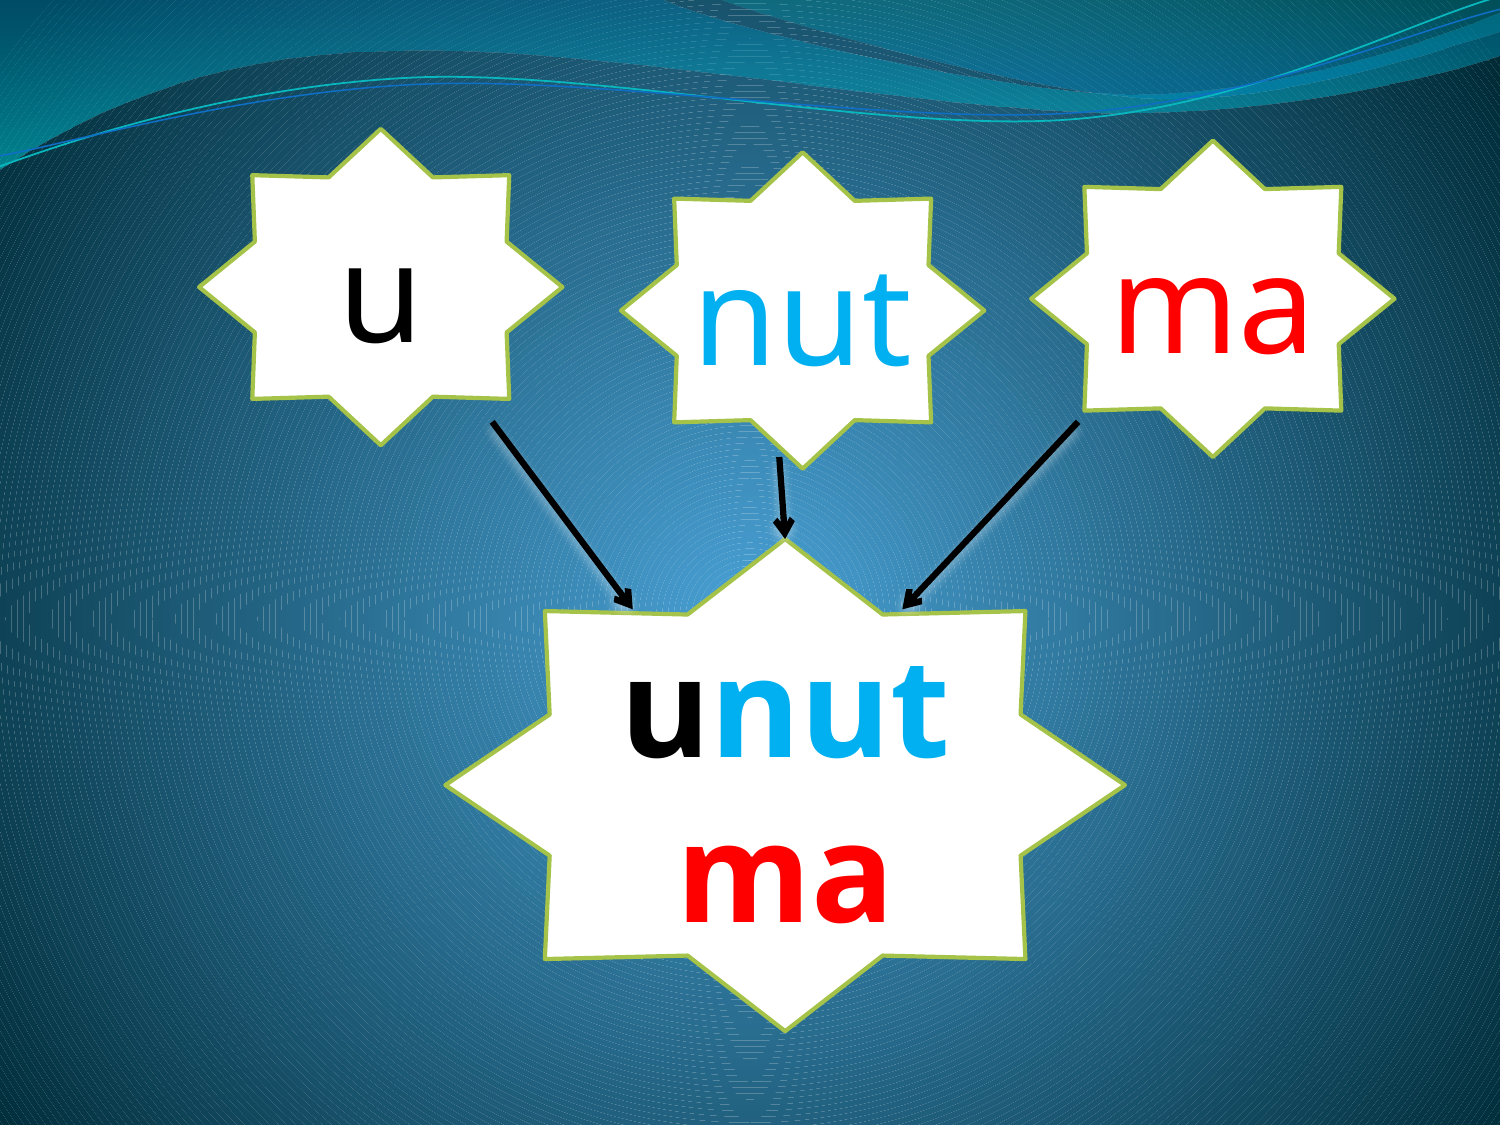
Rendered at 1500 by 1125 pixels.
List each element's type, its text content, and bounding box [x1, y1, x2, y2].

text_box nut [618, 150, 987, 471]
text_box unutma [443, 541, 1128, 1033]
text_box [896, 427, 1085, 604]
text_box ma [1029, 139, 1397, 459]
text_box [468, 445, 657, 587]
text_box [895, 612, 1028, 617]
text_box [777, 539, 791, 544]
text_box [612, 610, 635, 617]
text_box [740, 494, 824, 502]
text_box u [197, 127, 565, 447]
